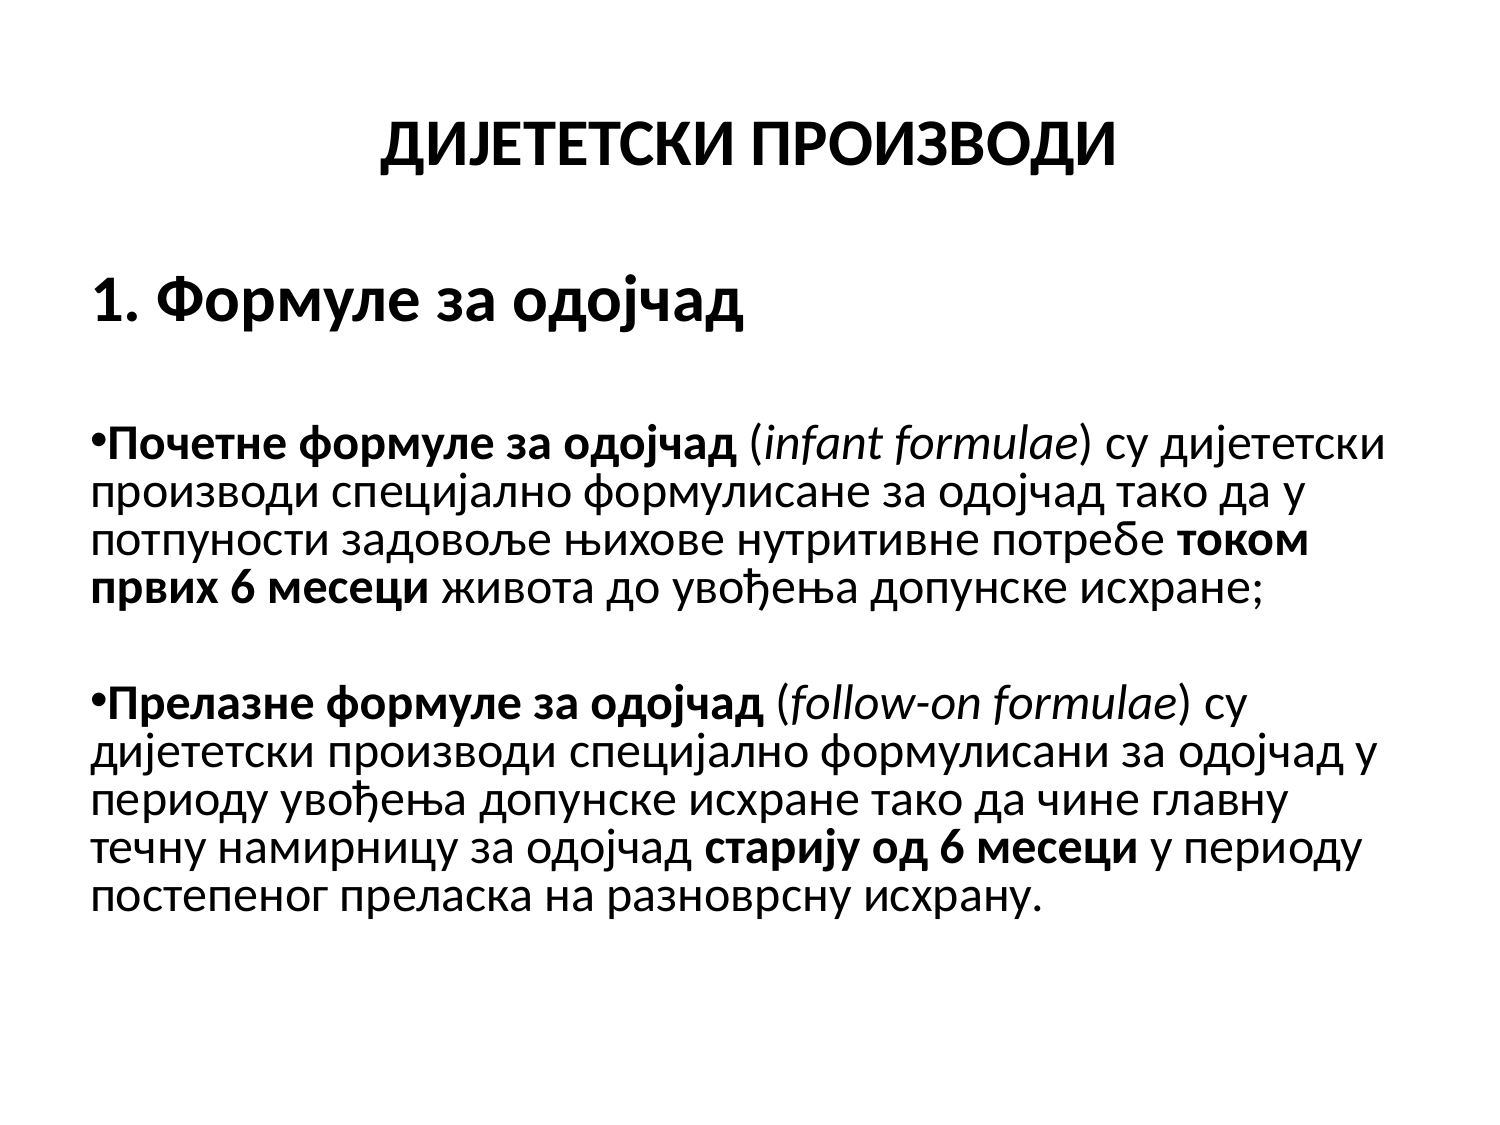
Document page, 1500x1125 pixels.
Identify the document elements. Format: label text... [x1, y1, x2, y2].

title ДИЈЕТЕТСКИ ПРОИЗВОДИ [74, 44, 1426, 233]
list 1. Формуле за одојчад Почетне формуле за одојчад (infant formulae) су дијететски производи специјално формулисане за одојчад тако да у потпуности задовоље њихове нутритивне потребе током првих 6 месеци живота до увођења допунске исхране; Прелазне формуле за одојчад (follow-on formulae) су дијететски производи специјално формулисани за одојчад у периоду увођења допунске исхране тако да чине главну течну намирницу за одојчад старију од 6 месеци у периоду постепеног преласка на разноврсну исхрану. [74, 262, 1426, 1006]
